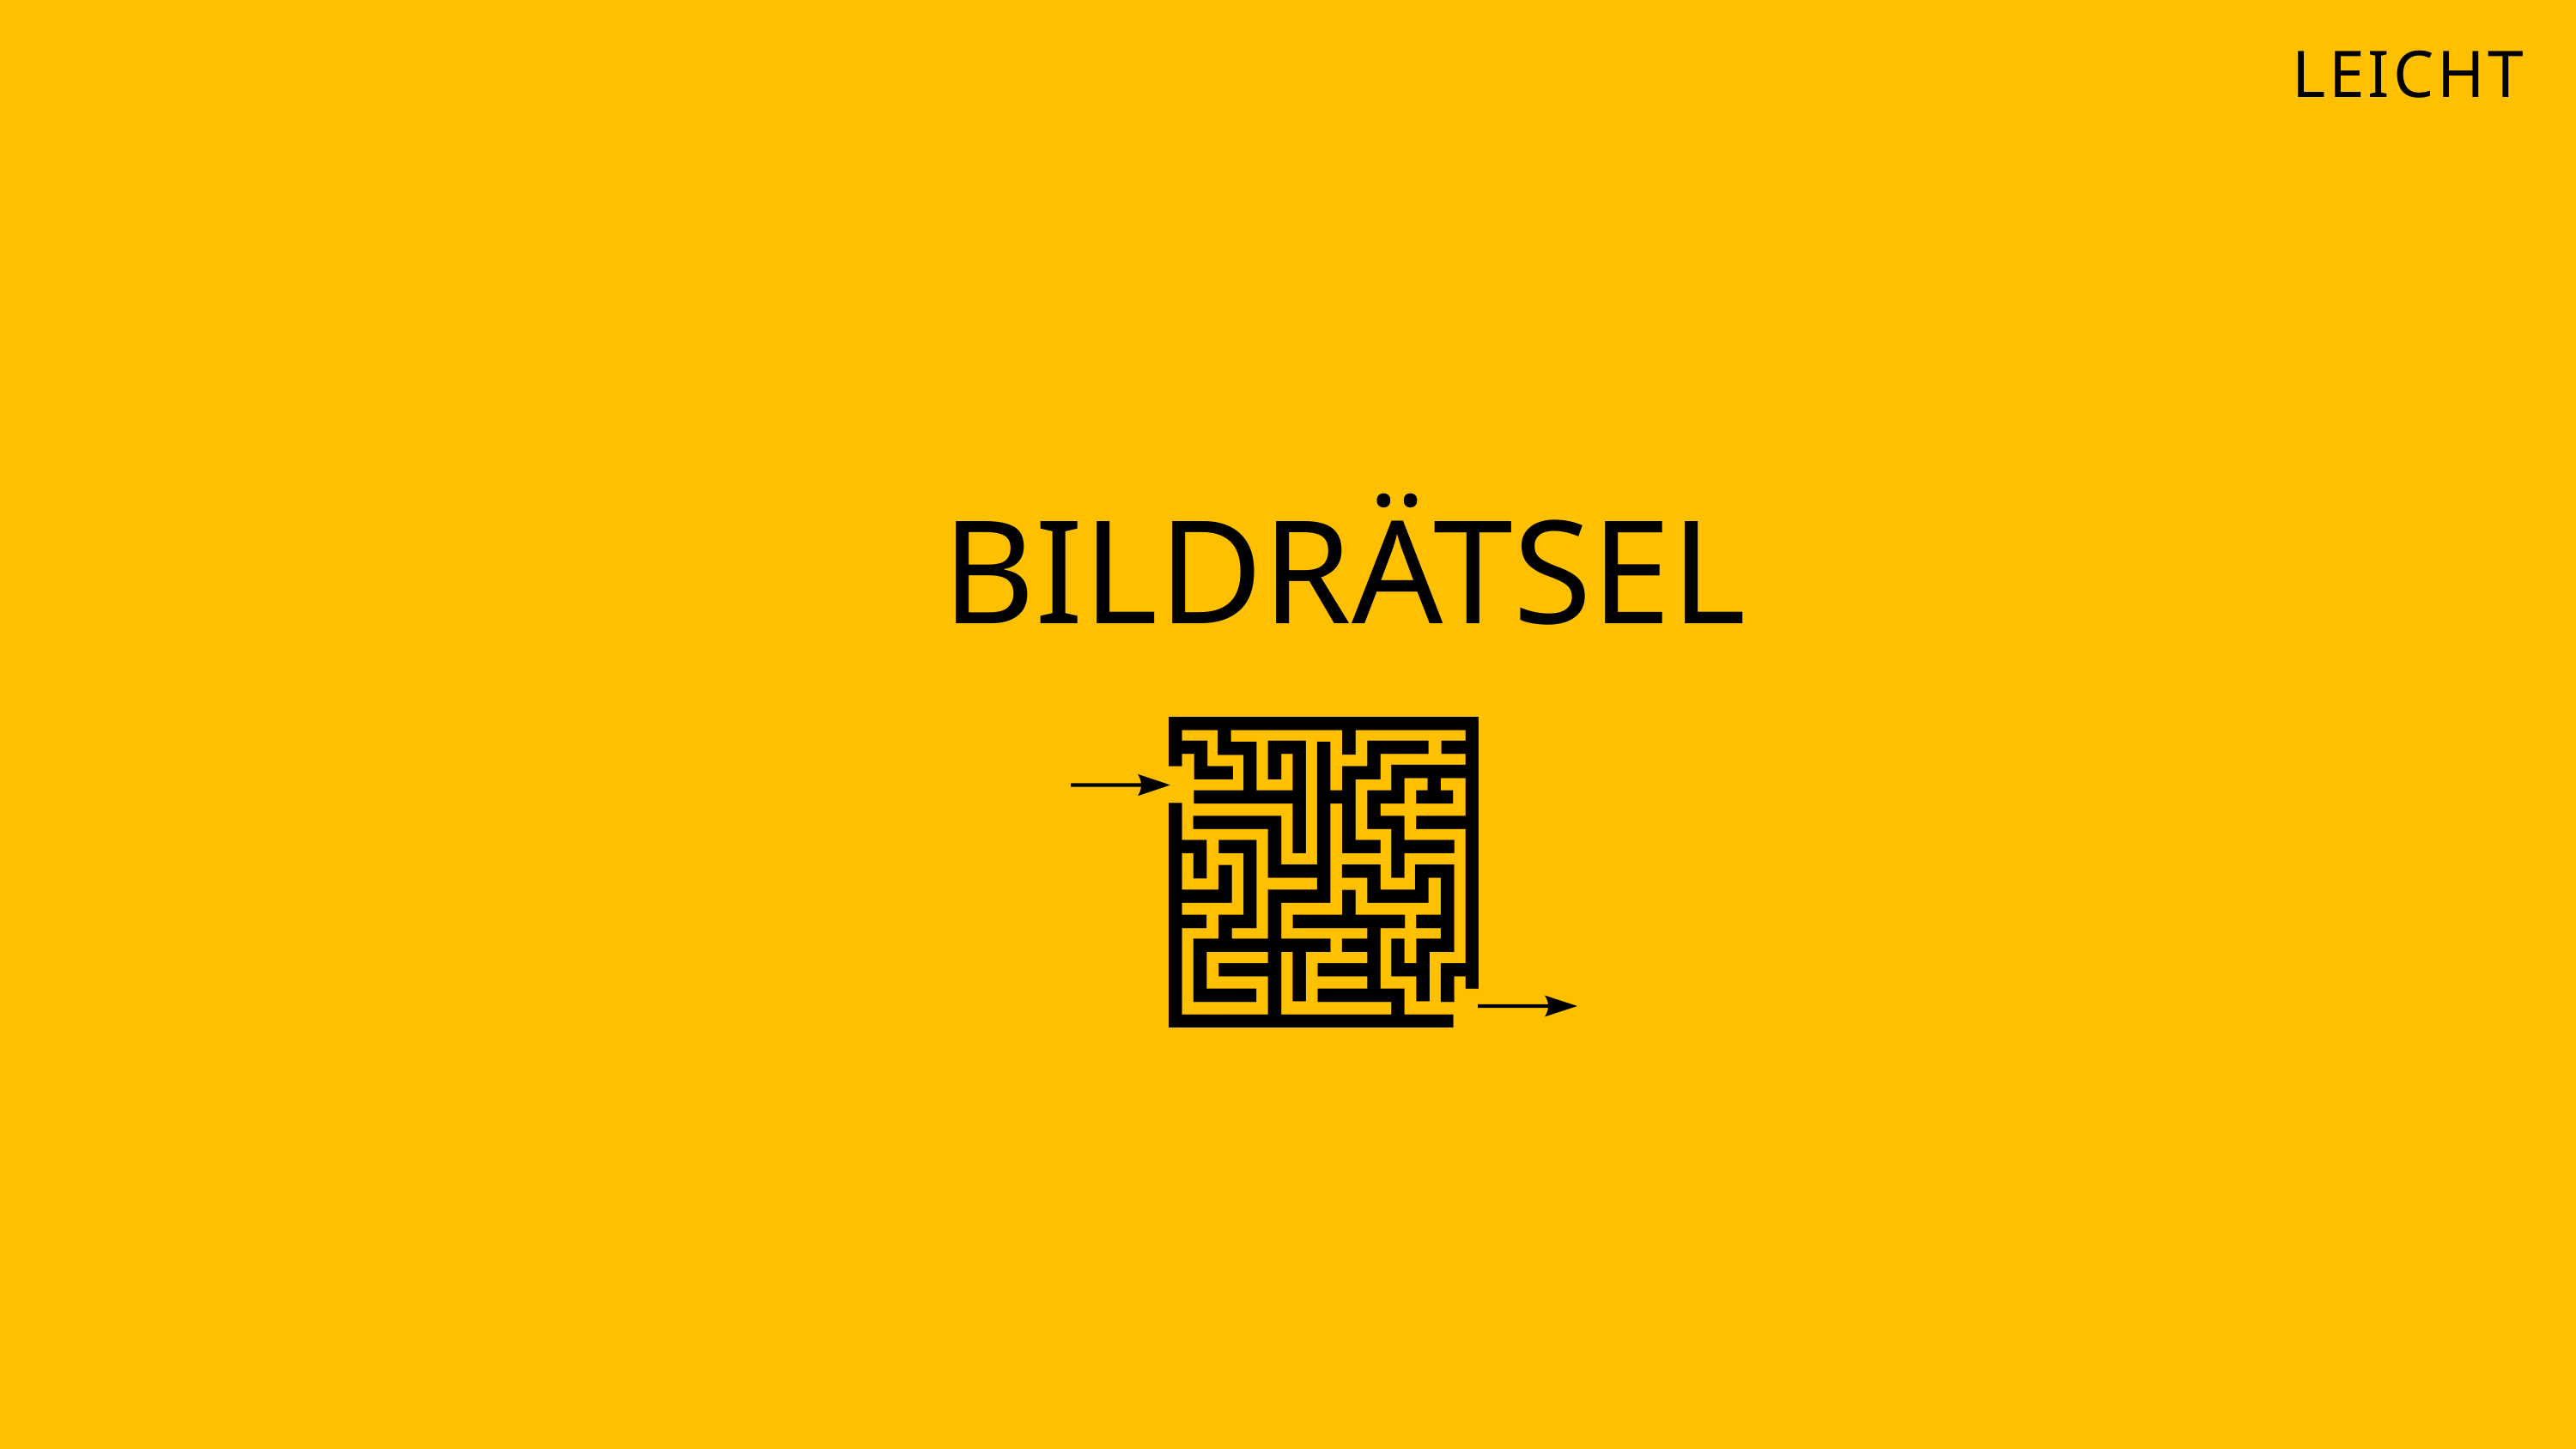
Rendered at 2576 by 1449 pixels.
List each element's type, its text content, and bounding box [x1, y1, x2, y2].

text_box BILDRÄTSEL [942, 509, 1761, 653]
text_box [1071, 717, 1578, 1028]
text_box LEICHT [2292, 39, 2570, 111]
